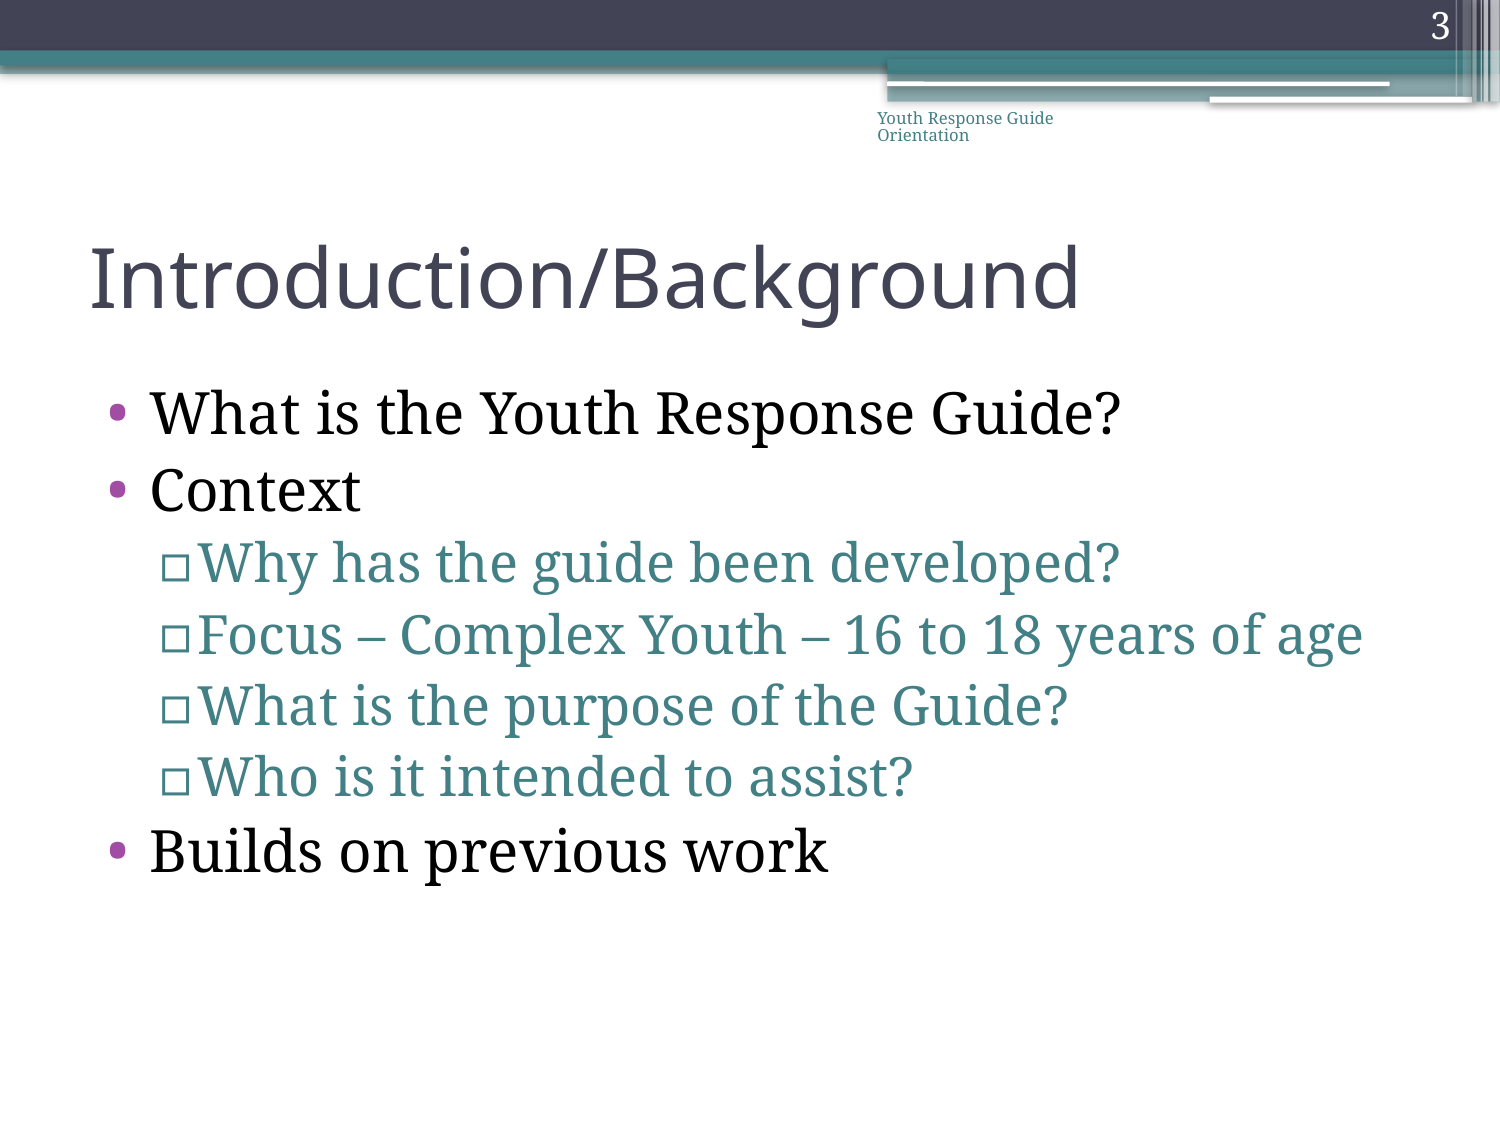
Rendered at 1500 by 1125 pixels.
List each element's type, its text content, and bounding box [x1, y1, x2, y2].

footer Youth Response Guide Orientation [862, 100, 1080, 176]
title Introduction/Background [75, 187, 1425, 363]
slide_number 3 [1341, 0, 1466, 61]
list What is the Youth Response Guide? Context Why has the guide been developed? Focus – Complex Youth – 16 to 18 years of age What is the purpose of the Guide? Who is it intended to assist? Builds on previous work [75, 368, 1425, 1079]
